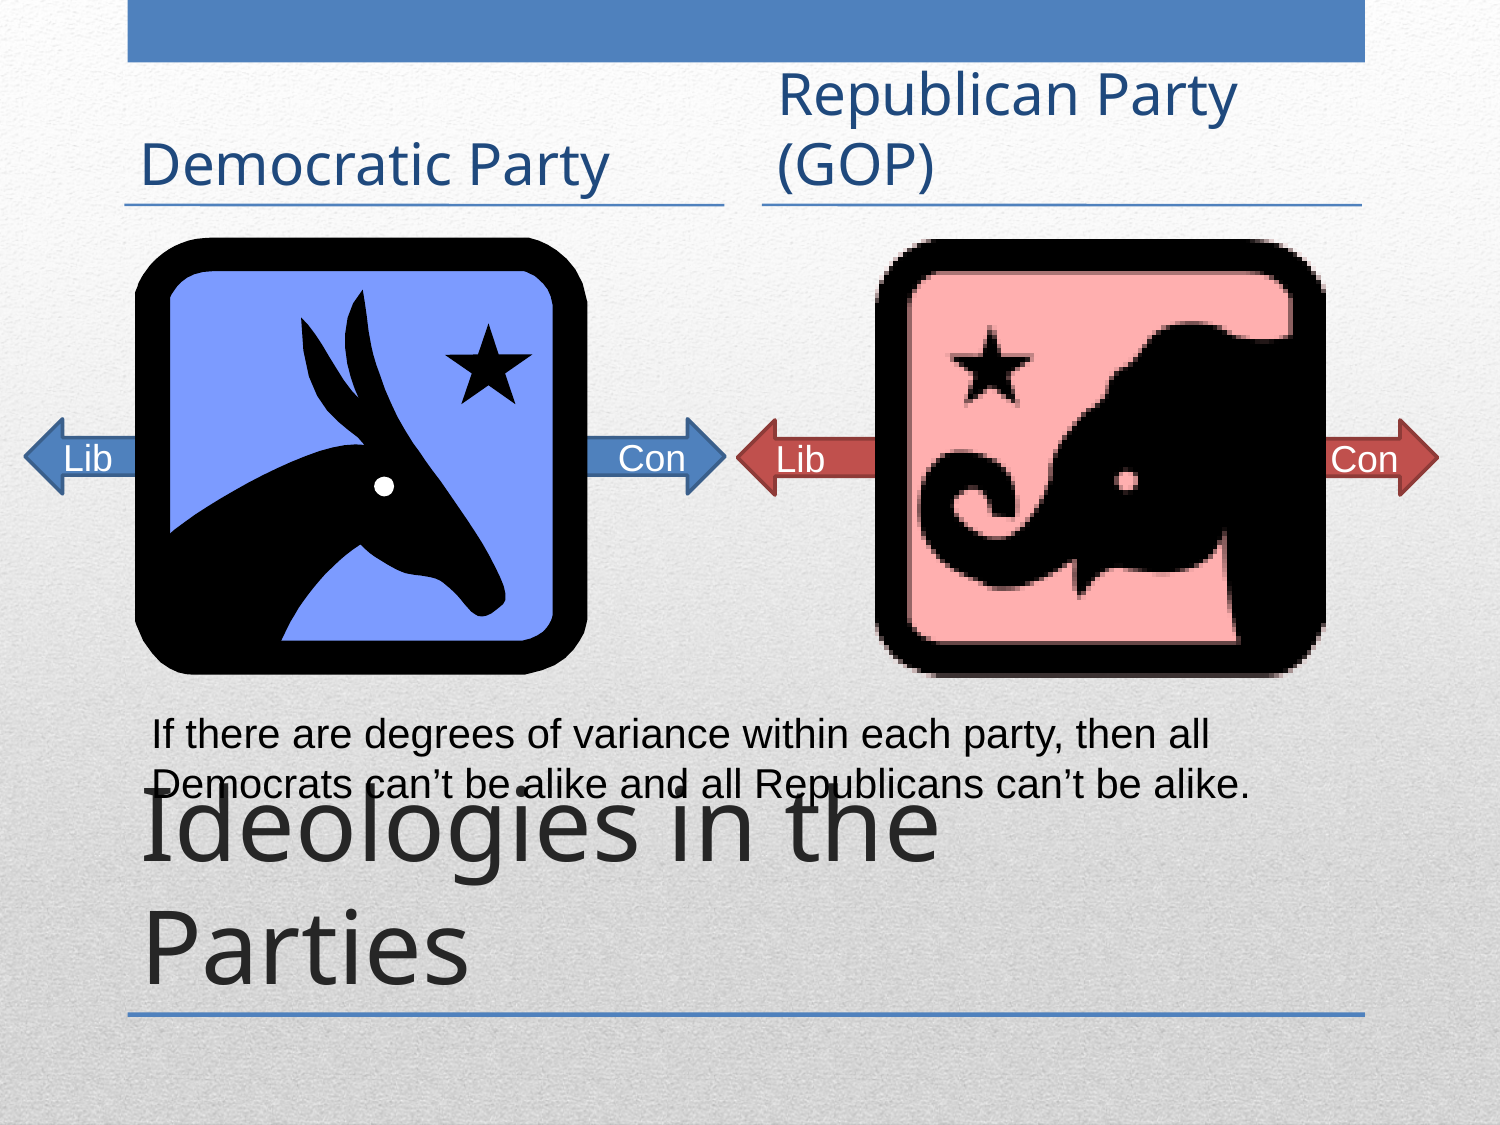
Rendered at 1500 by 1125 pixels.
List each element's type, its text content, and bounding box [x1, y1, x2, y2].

list Democratic Party [124, 99, 725, 205]
text_box If there are degrees of variance within each party, then all Democrats can’t be alike and all Republicans can’t be alike. [136, 699, 1339, 815]
text_box Lib Con [593, 417, 727, 496]
picture [134, 236, 589, 677]
text_box Lib Con [23, 417, 129, 496]
text_box Lib Con [1330, 418, 1439, 497]
text_box Lib Con [736, 418, 869, 497]
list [874, 238, 1326, 679]
title Ideologies in the Parties [125, 750, 1300, 1013]
list Republican Party (GOP) [761, 99, 1362, 205]
